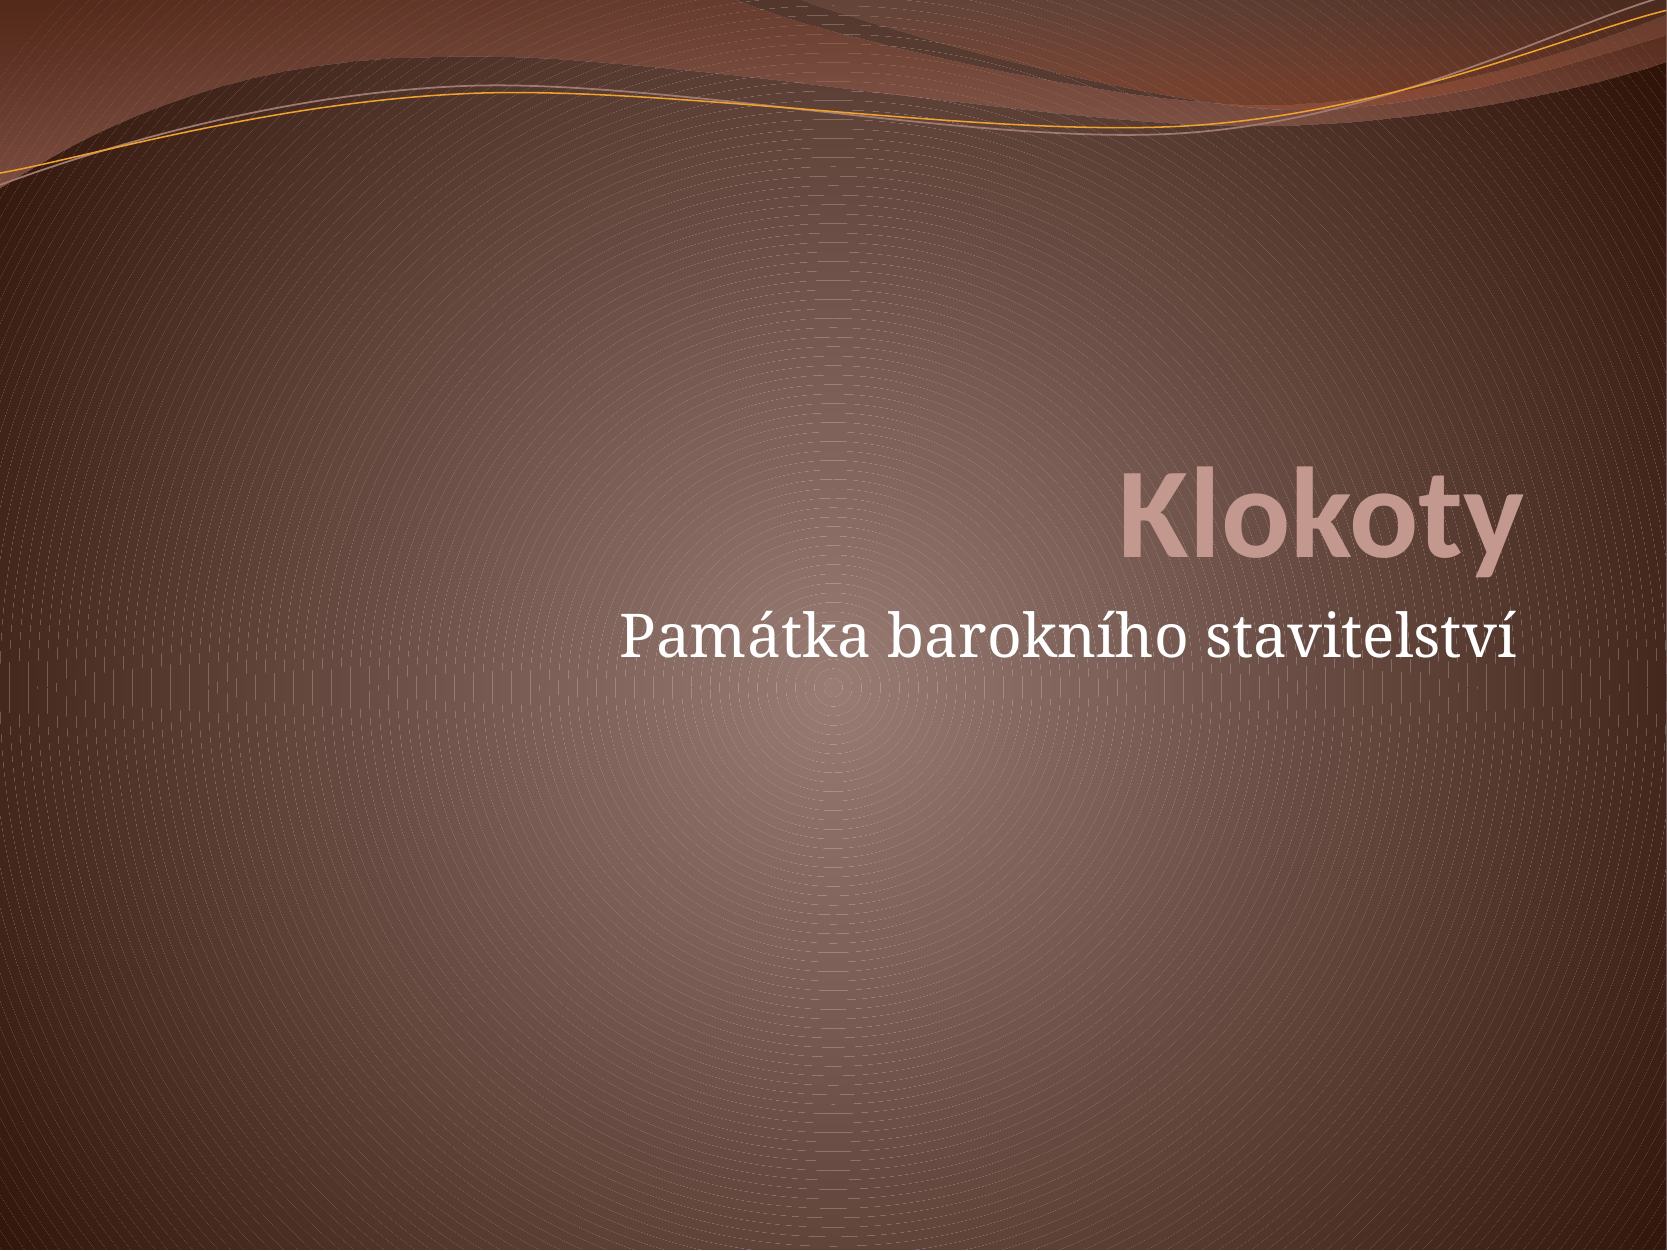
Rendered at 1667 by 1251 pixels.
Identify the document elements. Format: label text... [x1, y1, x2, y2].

subtitle Památka barokního stavitelství [97, 588, 1529, 908]
title Klokoty [97, 249, 1529, 584]
